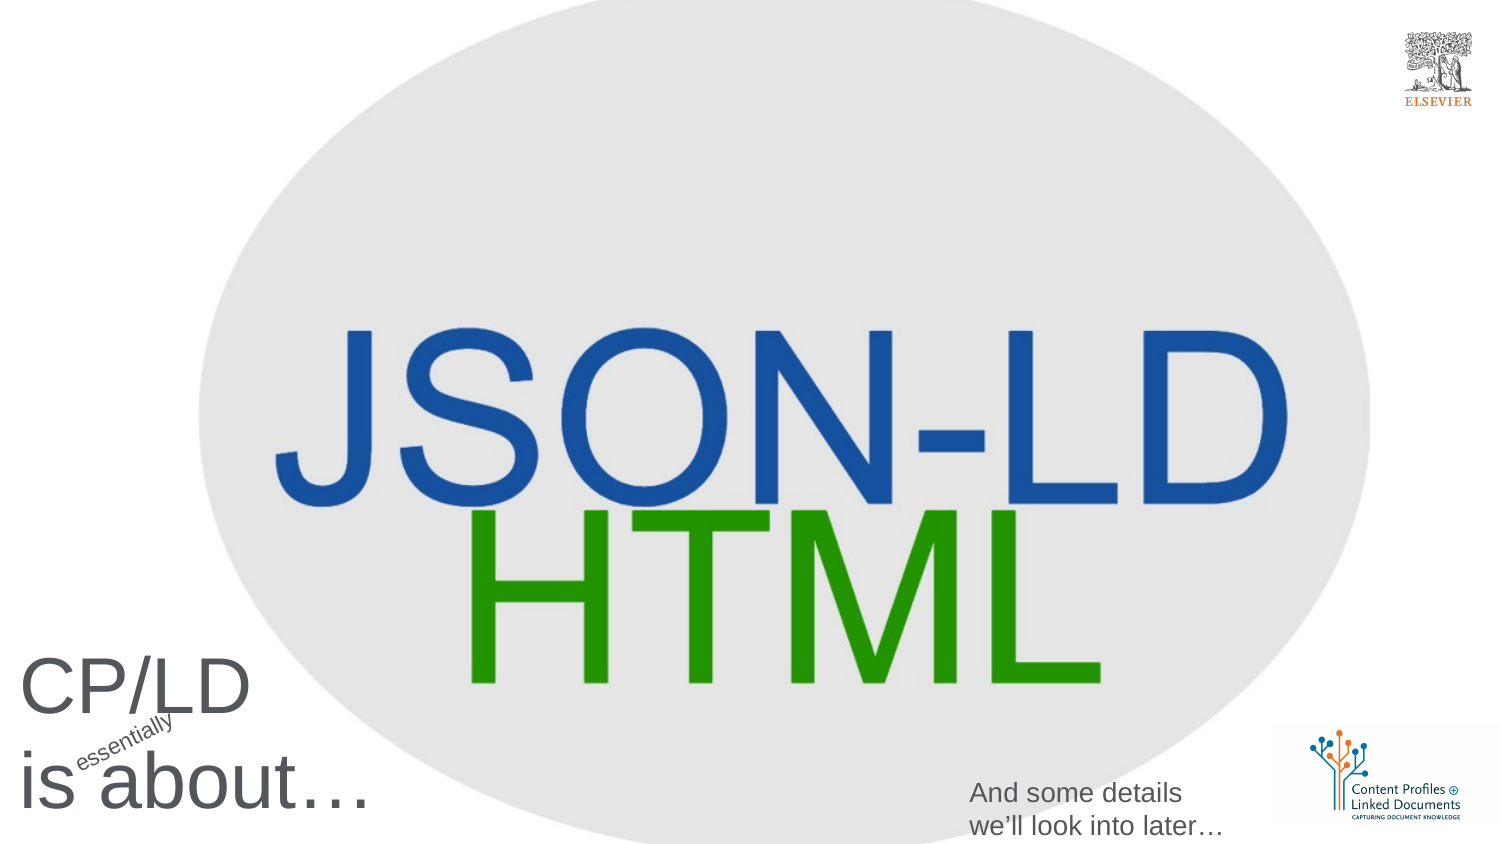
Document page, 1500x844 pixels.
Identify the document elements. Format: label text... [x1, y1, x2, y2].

text_box CP/LD is about… [19, 634, 168, 844]
text_box essentially [69, 702, 168, 777]
picture [168, 0, 1500, 844]
picture [1405, 32, 1472, 106]
